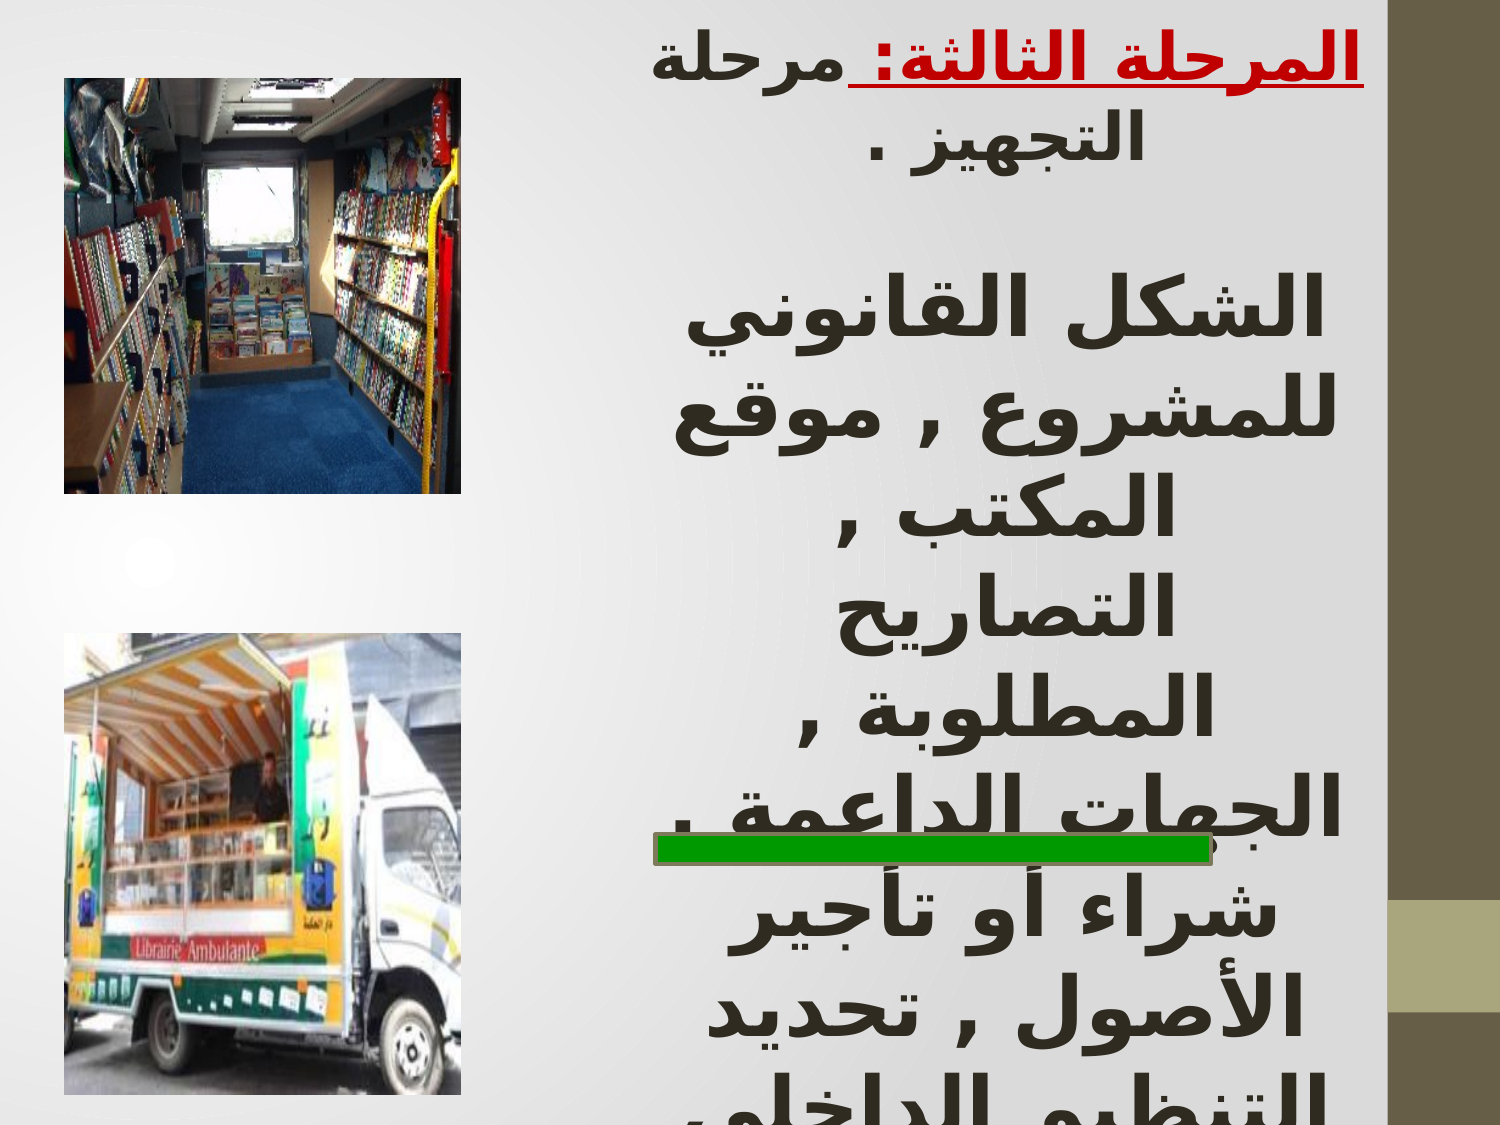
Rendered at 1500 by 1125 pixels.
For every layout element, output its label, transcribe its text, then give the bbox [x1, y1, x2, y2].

picture [64, 77, 461, 494]
picture [64, 632, 461, 1096]
text_box [653, 832, 1213, 866]
text_box المرحلة الثالثة: مرحلة التجهيز . الشكل القانوني للمشروع , موقع المكتب , التصاريح المطلوبة , الجهات الداعمة , شراء أو تأجير الأصول , تحديد التنظيم الداخلي للتسهيلات الإنتاجية. [631, 6, 1382, 1125]
